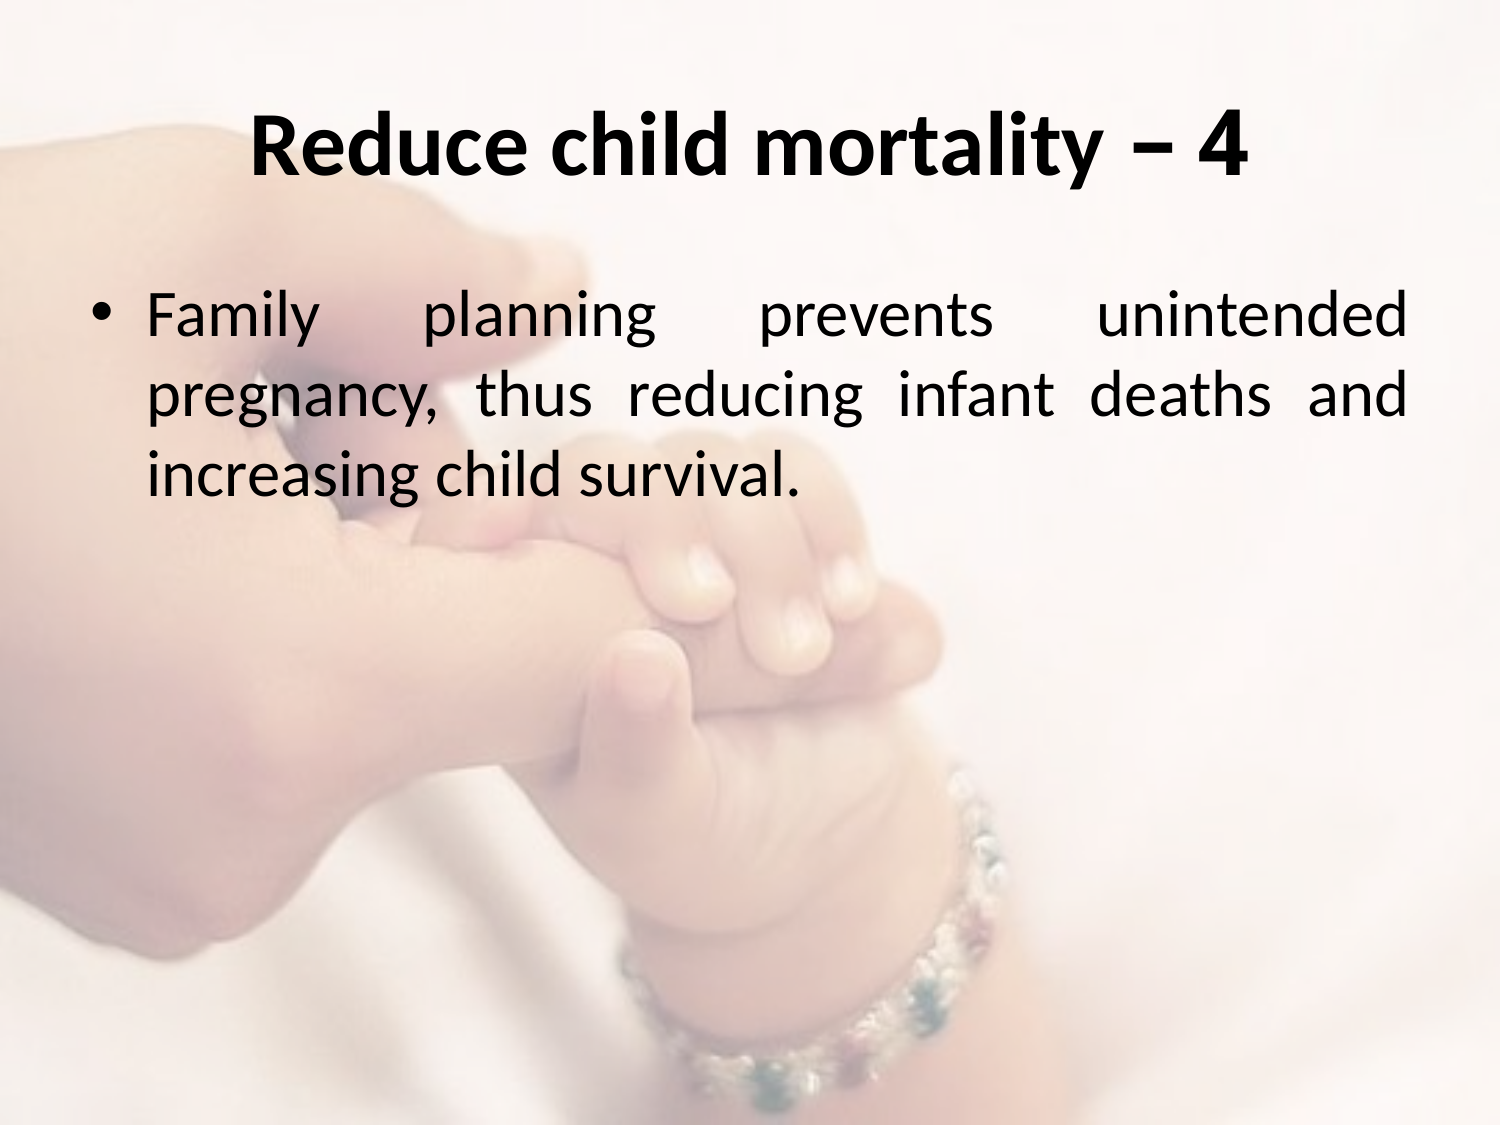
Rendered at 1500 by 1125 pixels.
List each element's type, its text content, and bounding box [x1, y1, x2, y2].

title 4 – Reduce child mortality [75, 45, 1425, 233]
list Family planning prevents unintended pregnancy, thus reducing infant deaths and increasing child survival. [75, 262, 1425, 1005]
